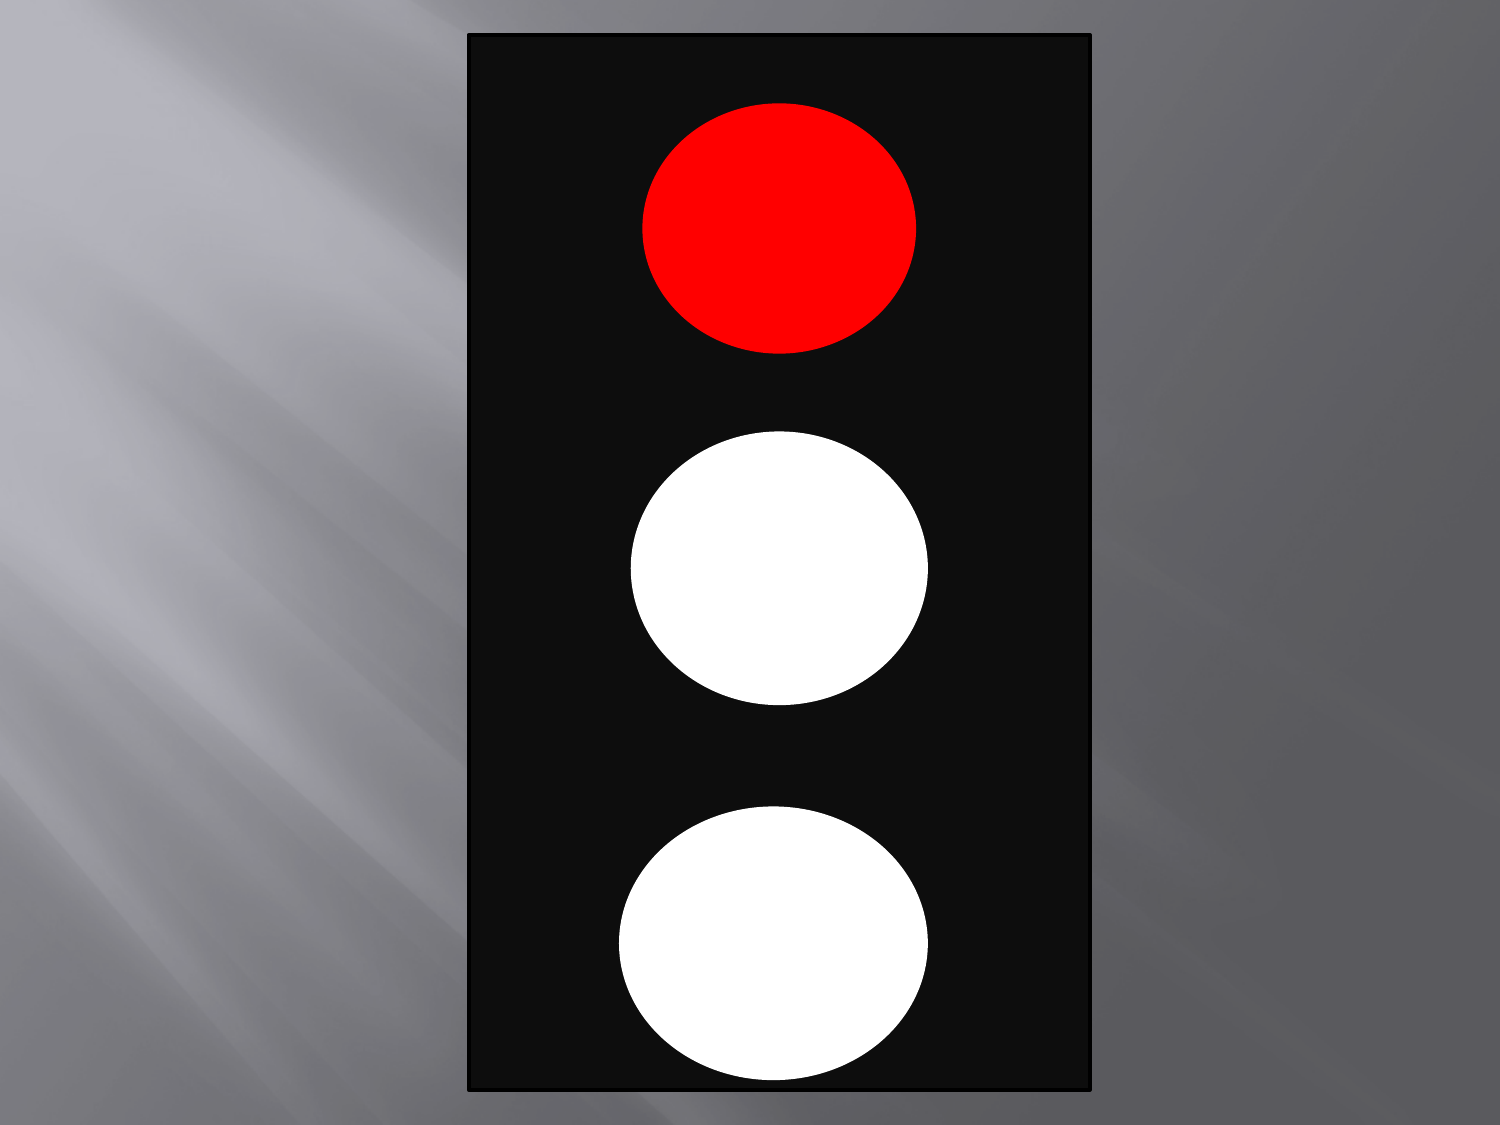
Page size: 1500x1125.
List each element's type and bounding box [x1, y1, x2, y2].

text_box [467, 33, 1092, 1092]
text_box [618, 806, 928, 1081]
text_box [630, 431, 928, 706]
text_box [642, 103, 917, 354]
